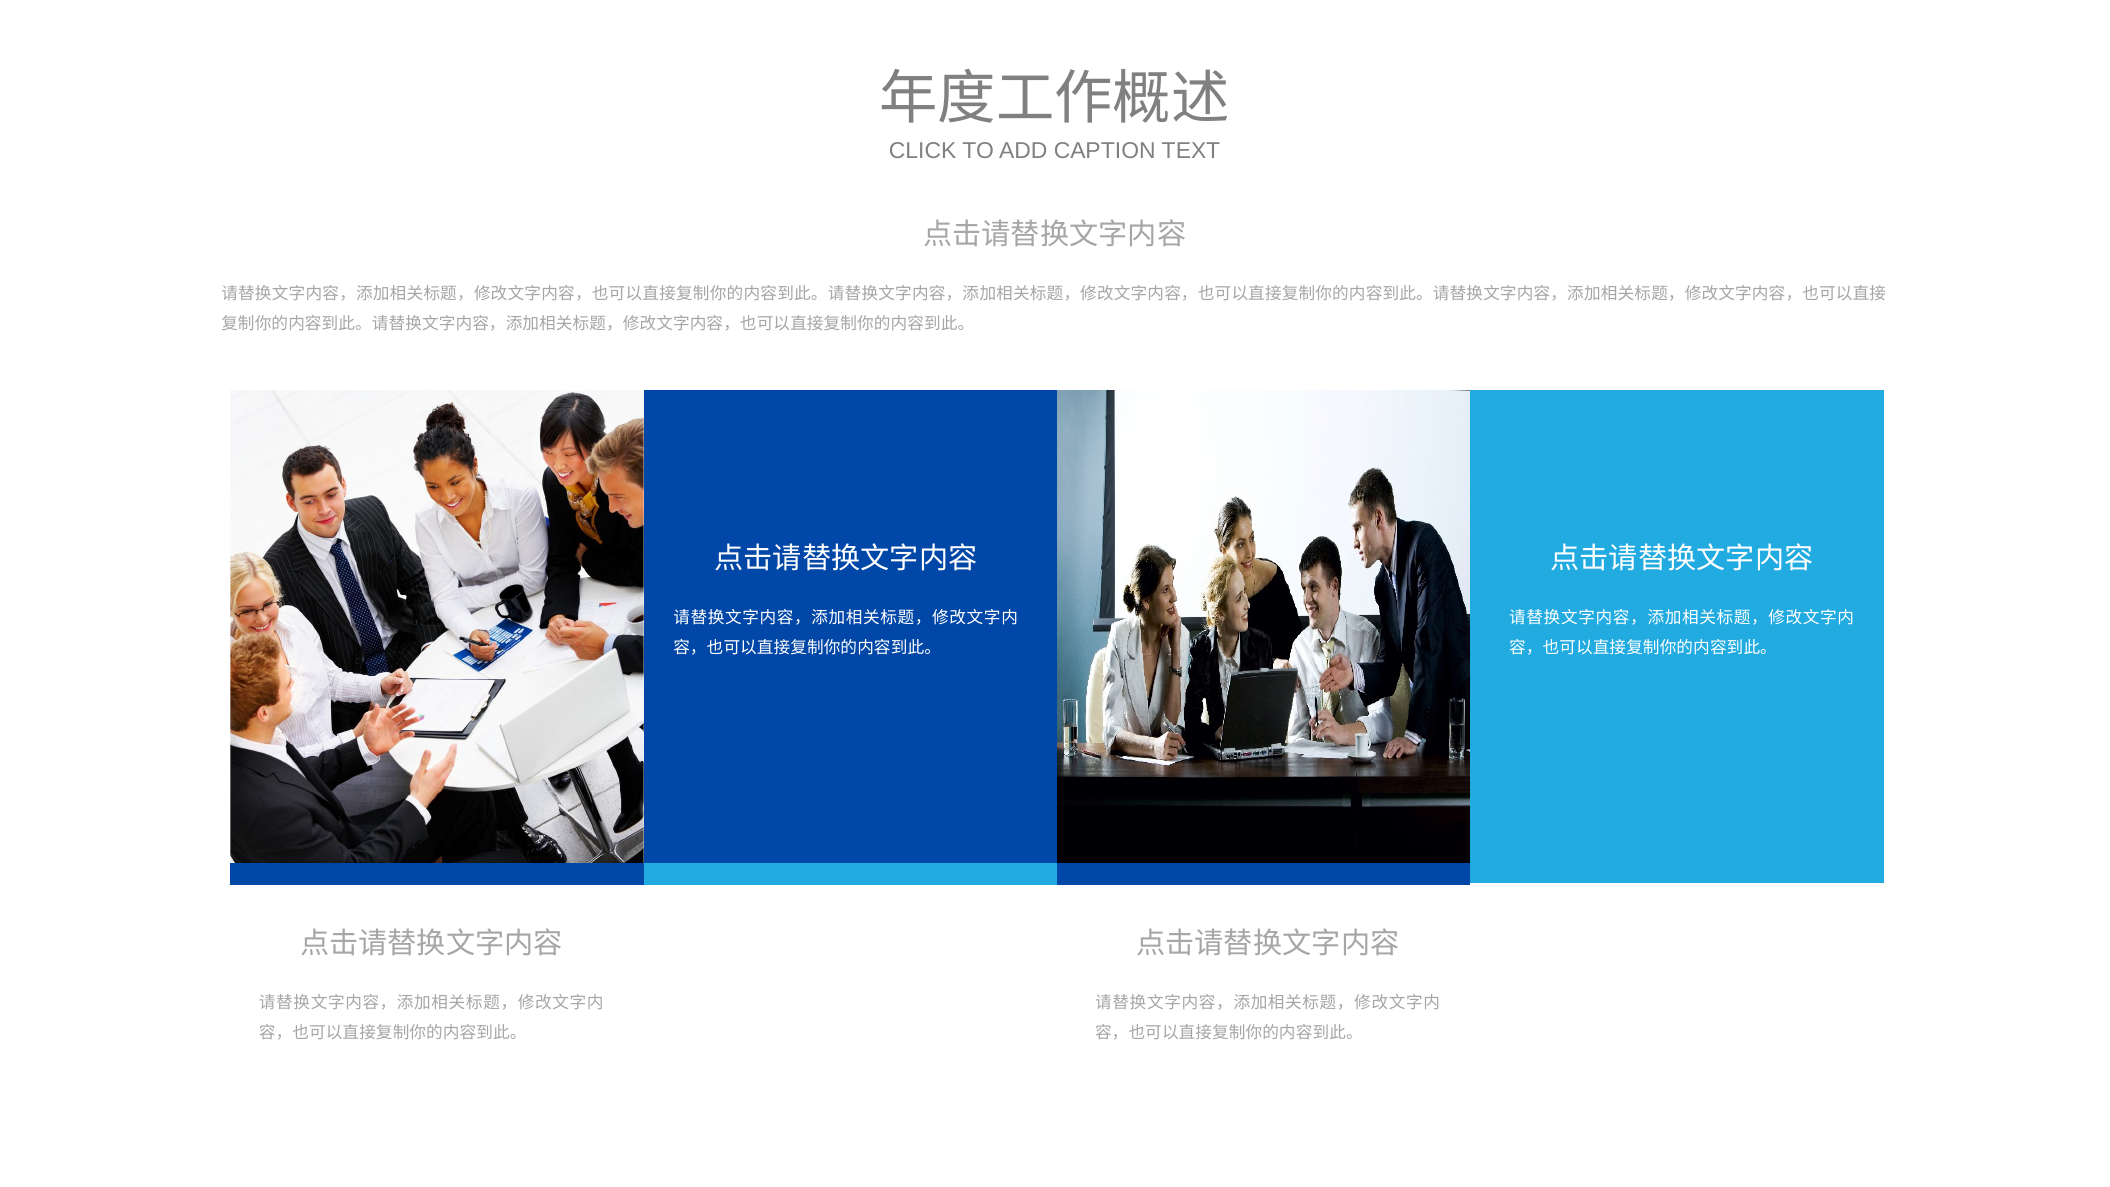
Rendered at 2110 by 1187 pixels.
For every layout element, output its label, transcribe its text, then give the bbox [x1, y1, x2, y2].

text_box 请替换文字内容，添加相关标题，修改文字内容，也可以直接复制你的内容到此。 [1509, 597, 1855, 658]
text_box 请替换文字内容，添加相关标题，修改文字内容，也可以直接复制你的内容到此。 [1094, 981, 1441, 1042]
text_box 年度工作概述 [865, 60, 1245, 131]
text_box 请替换文字内容，添加相关标题，修改文字内容，也可以直接复制你的内容到此。 [259, 981, 605, 1042]
text_box [1470, 390, 1884, 862]
text_box 点击请替换文字内容 [913, 215, 1196, 251]
text_box [644, 863, 1057, 885]
text_box [1470, 862, 1884, 883]
text_box 点击请替换文字内容 [1126, 924, 1409, 960]
text_box [1056, 389, 1471, 862]
text_box [229, 389, 645, 864]
text_box 点击请替换文字内容 [1541, 539, 1823, 575]
text_box [1057, 862, 1471, 885]
text_box 点击请替换文字内容 [705, 539, 987, 575]
text_box [230, 862, 644, 885]
text_box 点击请替换文字内容 [290, 924, 573, 960]
text_box [643, 390, 1057, 863]
text_box CLICK TO ADD CAPTION TEXT [865, 135, 1245, 163]
text_box 请替换文字内容，添加相关标题，修改文字内容，也可以直接复制你的内容到此。请替换文字内容，添加相关标题，修改文字内容，也可以直接复制你的内容到此。请替换文字内容，添加相关标题，修改文字内容，也可以直接复制你的内容到此。请替换文字内容，添加相关标题，修改文字内容，也可以直接复制你的内容到此。 [221, 272, 1888, 333]
text_box 请替换文字内容，添加相关标题，修改文字内容，也可以直接复制你的内容到此。 [673, 597, 1019, 658]
